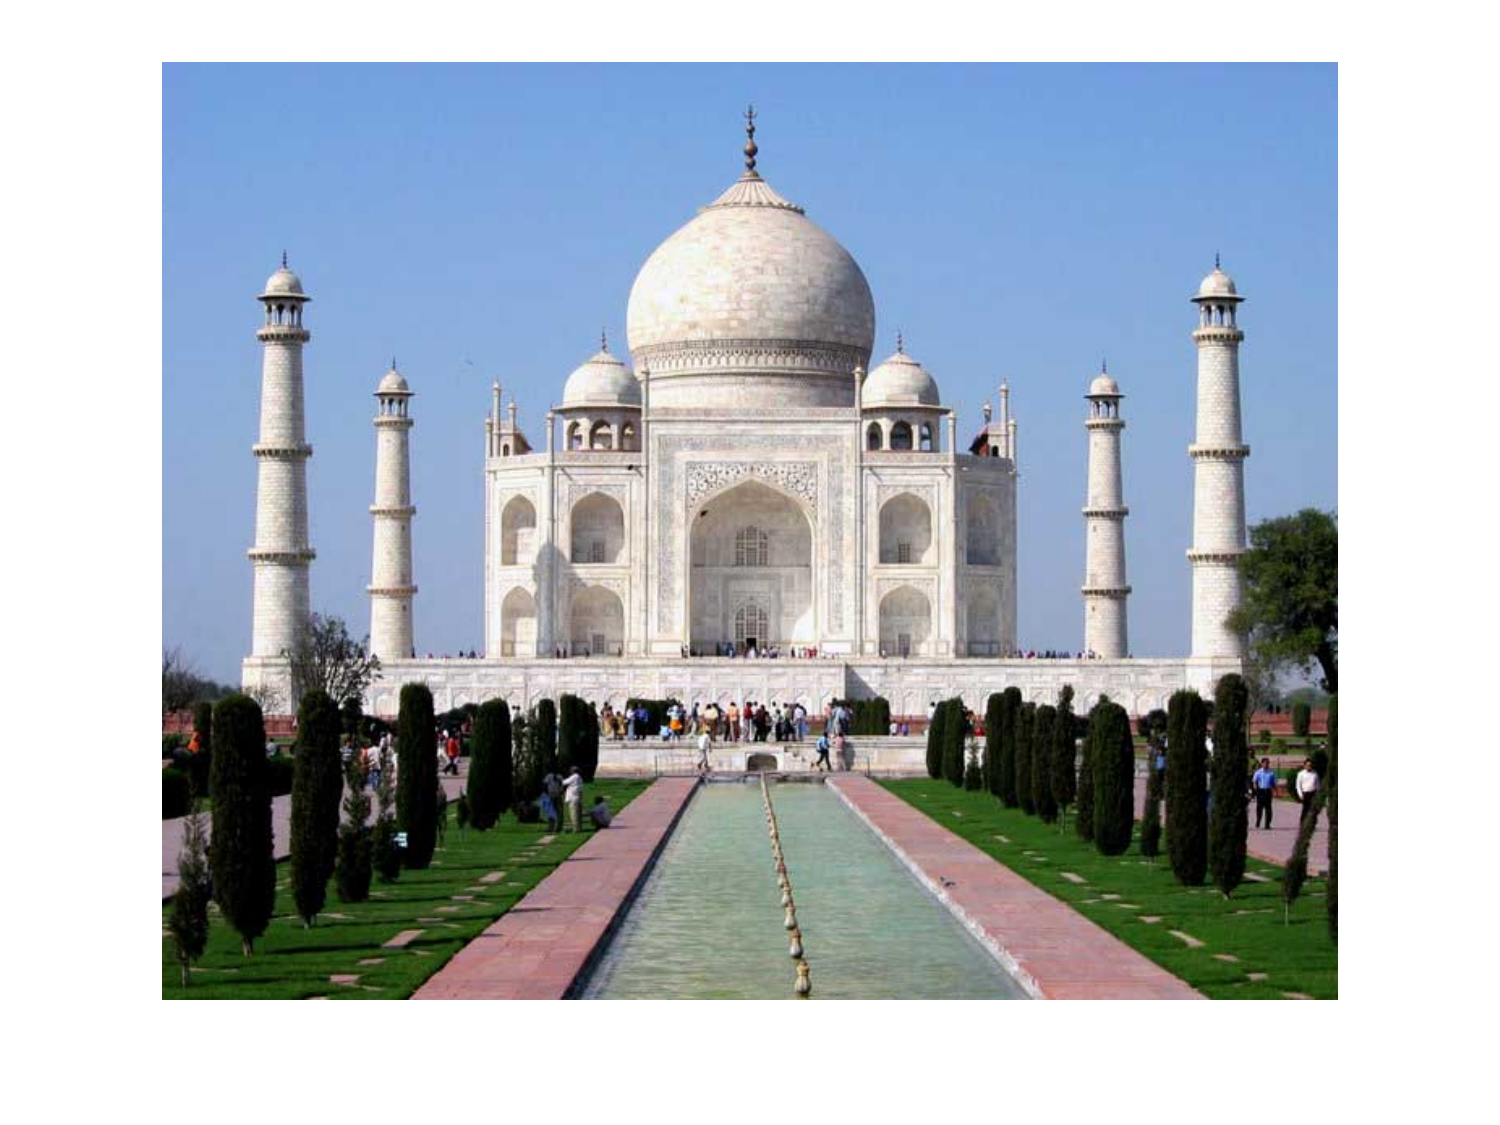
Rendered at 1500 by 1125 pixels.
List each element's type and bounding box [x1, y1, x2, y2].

picture [162, 62, 1338, 1001]
